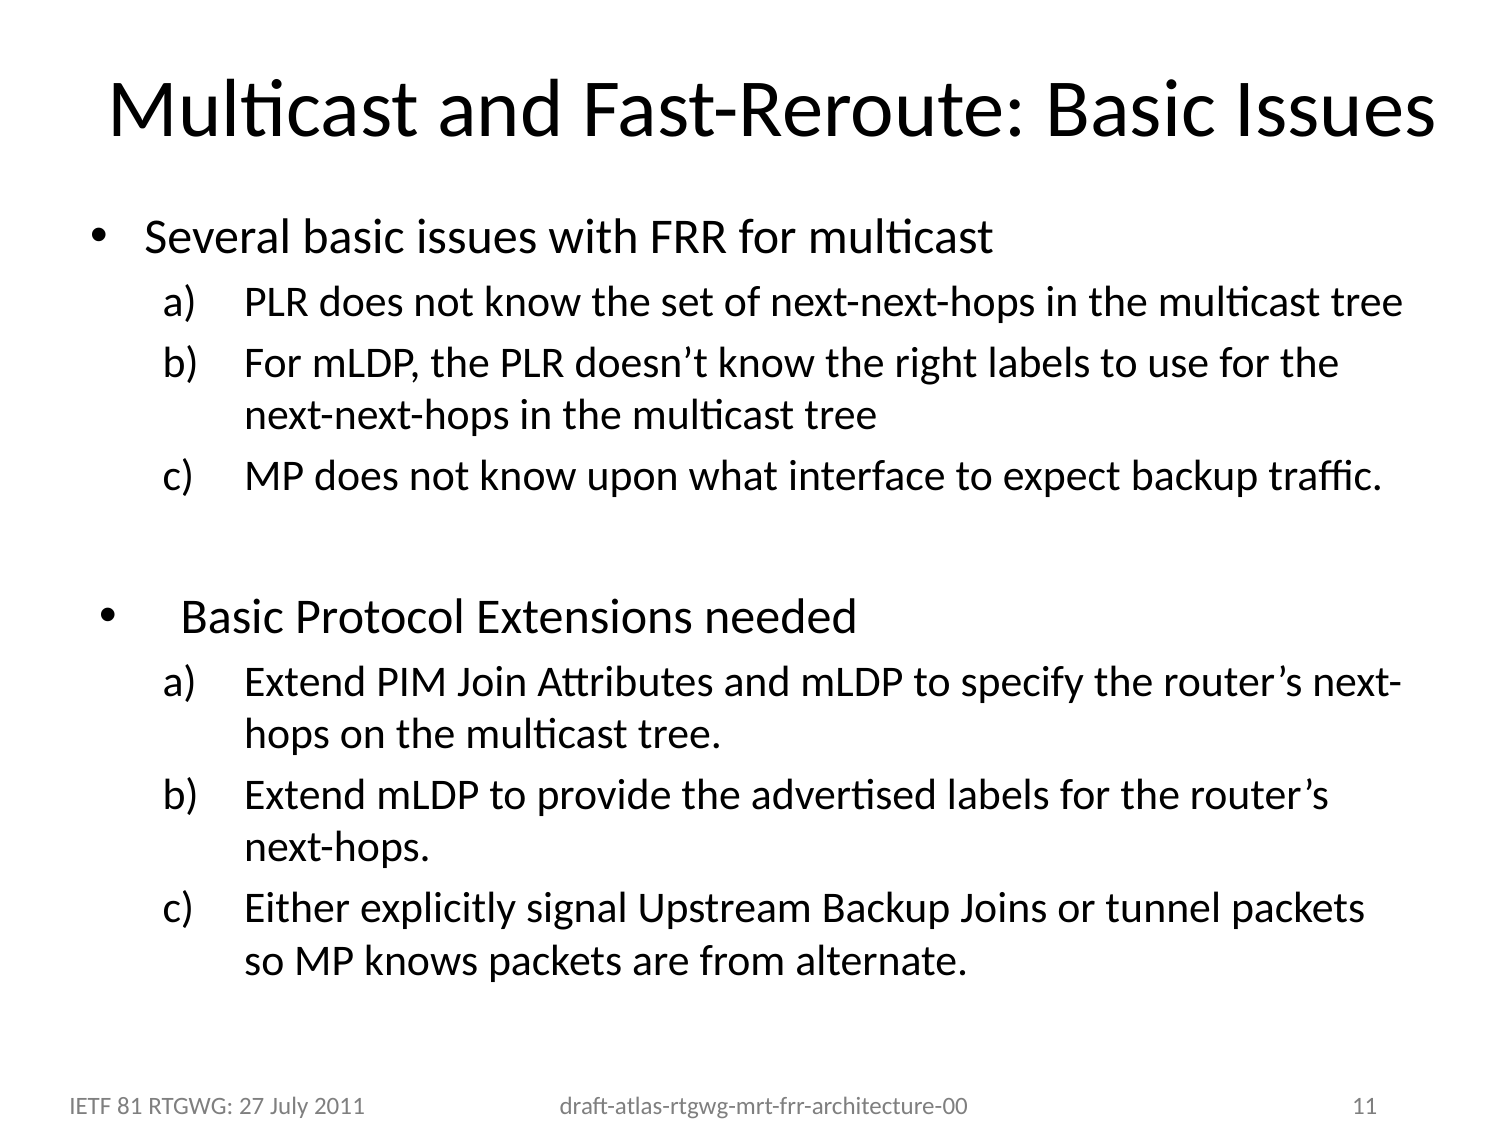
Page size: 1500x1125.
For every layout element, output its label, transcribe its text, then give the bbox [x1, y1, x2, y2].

list Several basic issues with FRR for multicast PLR does not know the set of next-next-hops in the multicast tree For mLDP, the PLR doesn’t know the right labels to use for the next-next-hops in the multicast tree MP does not know upon what interface to expect backup traffic. Basic Protocol Extensions needed Extend PIM Join Attributes and mLDP to specify the router’s next-hops on the multicast tree. Extend mLDP to provide the advertised labels for the router’s next-hops. Either explicitly signal Upstream Backup Joins or tunnel packets so MP knows packets are from alternate. [75, 196, 1425, 1000]
title Multicast and Fast-Reroute: Basic Issues [75, 45, 1471, 161]
